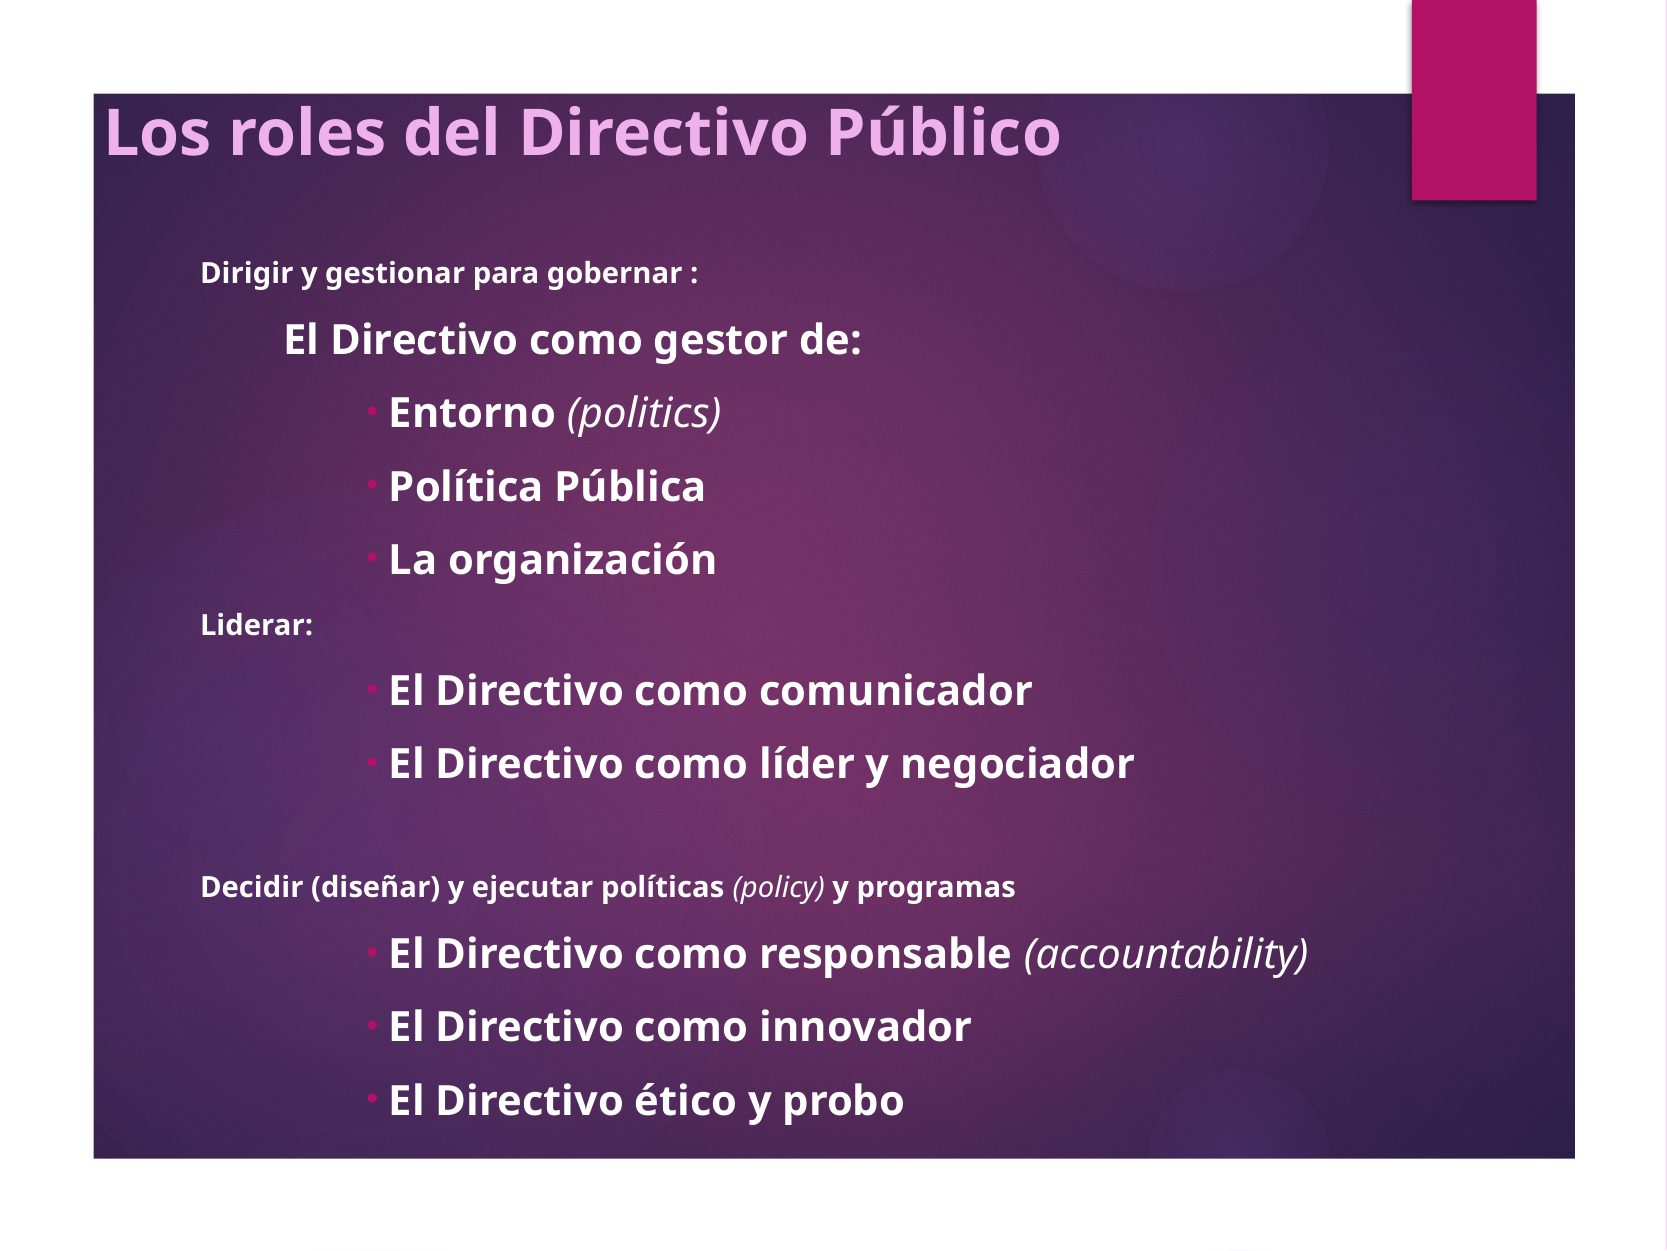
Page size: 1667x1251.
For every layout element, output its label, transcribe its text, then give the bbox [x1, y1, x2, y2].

subtitle Dirigir y gestionar para gobernar : El Directivo como gestor de: Entorno (politics) Política Pública La organización Liderar: El Directivo como comunicador El Directivo como líder y negociador Decidir (diseñar) y ejecutar políticas (policy) y programas El Directivo como responsable (accountability) El Directivo como innovador El Directivo ético y probo [18, 247, 1646, 1250]
title Los roles del Directivo Público [0, 0, 1417, 264]
